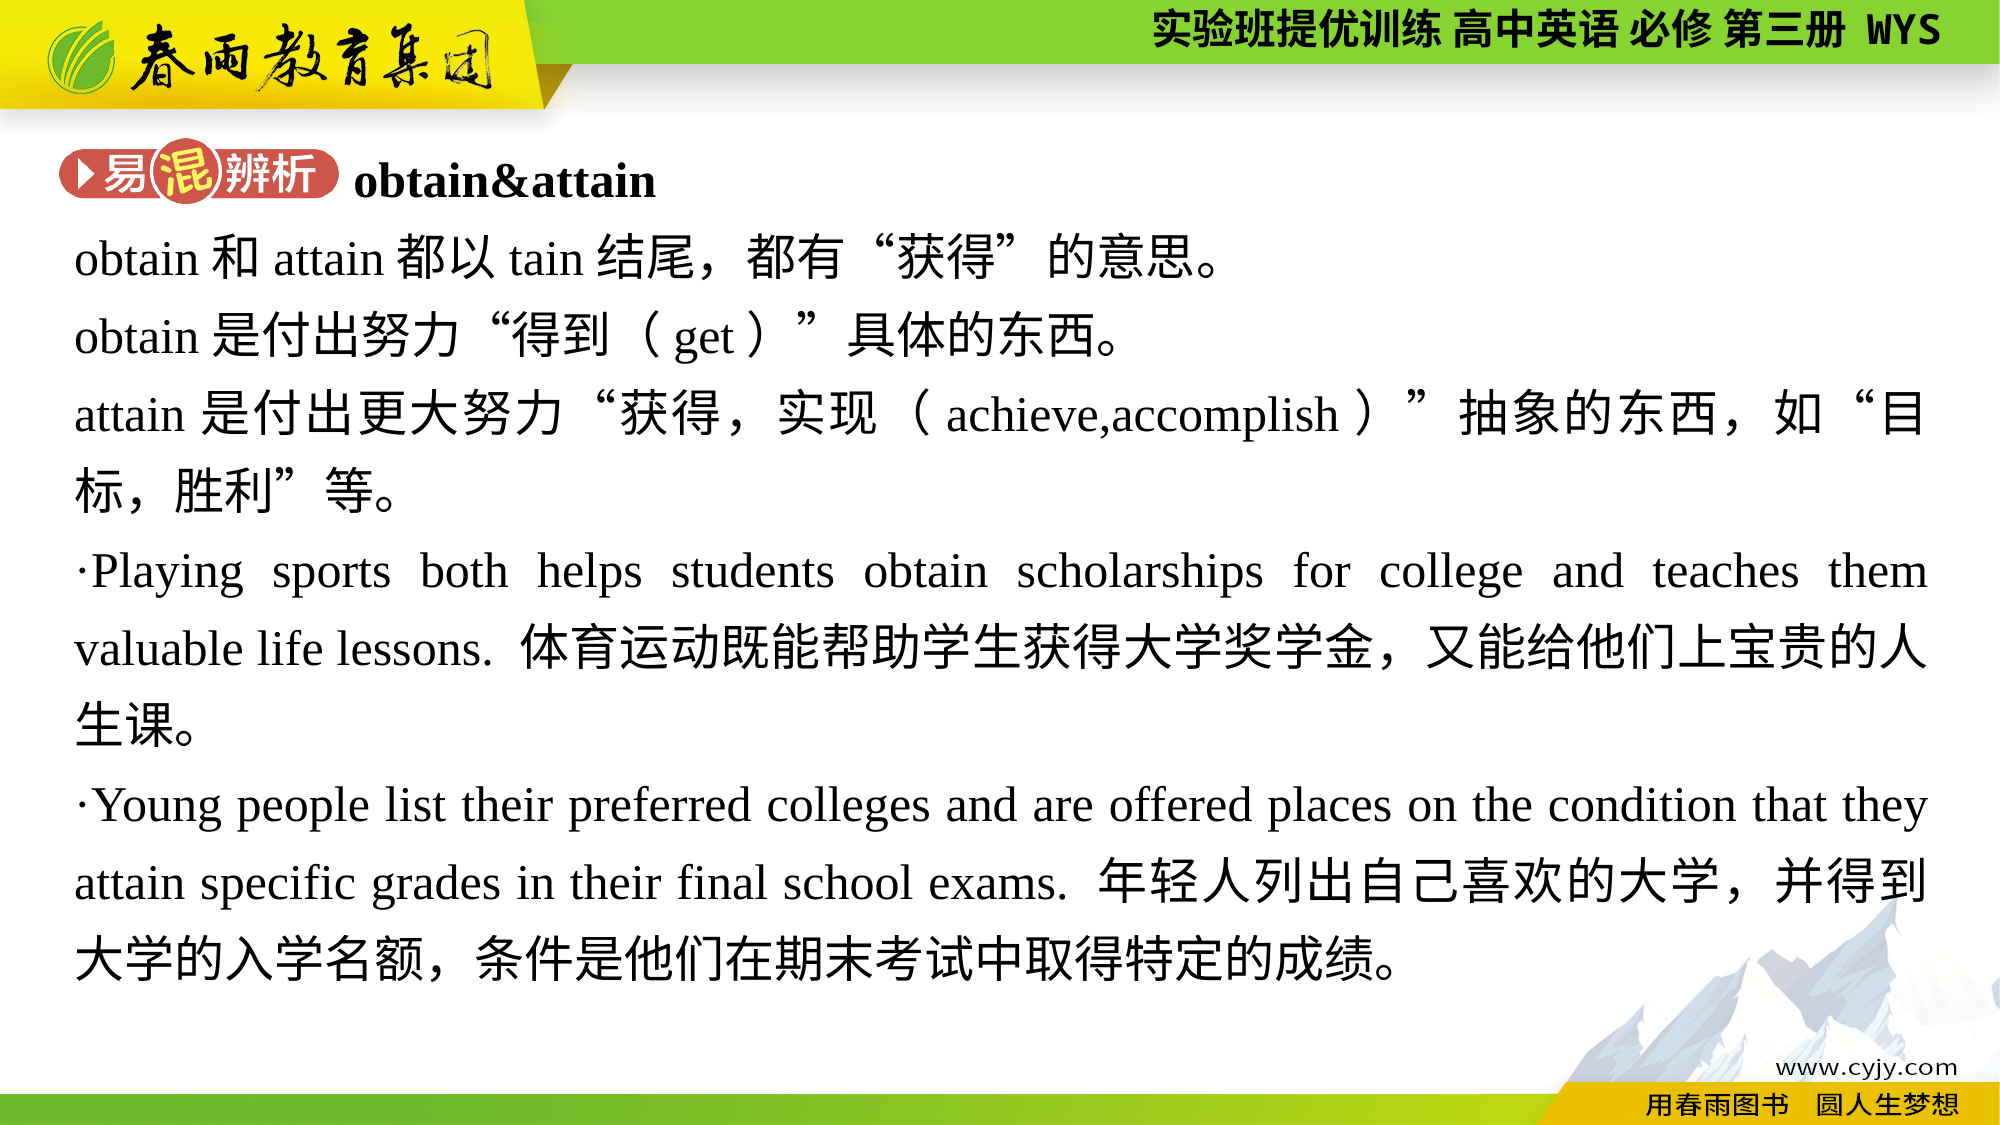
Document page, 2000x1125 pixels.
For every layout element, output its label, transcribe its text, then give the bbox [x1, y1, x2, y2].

picture [0, 0, 2000, 1125]
list obtain&attain obtain和attain都以tain结尾，都有“获得”的意思。 obtain是付出努力“得到（get）”具体的东西。 attain是付出更大努力“获得，实现（achieve,accomplish）”抽象的东西，如“目标，胜利”等。 ·Playing sports both helps students obtain scholarships for college and teaches them valuable life lessons. 体育运动既能帮助学生获得大学奖学金，又能给他们上宝贵的人生课。 ·Young people list their preferred colleges and are offered places on the condition that they attain specific grades in their final school exams. 年轻人列出自己喜欢的大学，并得到大学的入学名额，条件是他们在期末考试中取得特定的成绩。 [59, 122, 1944, 996]
